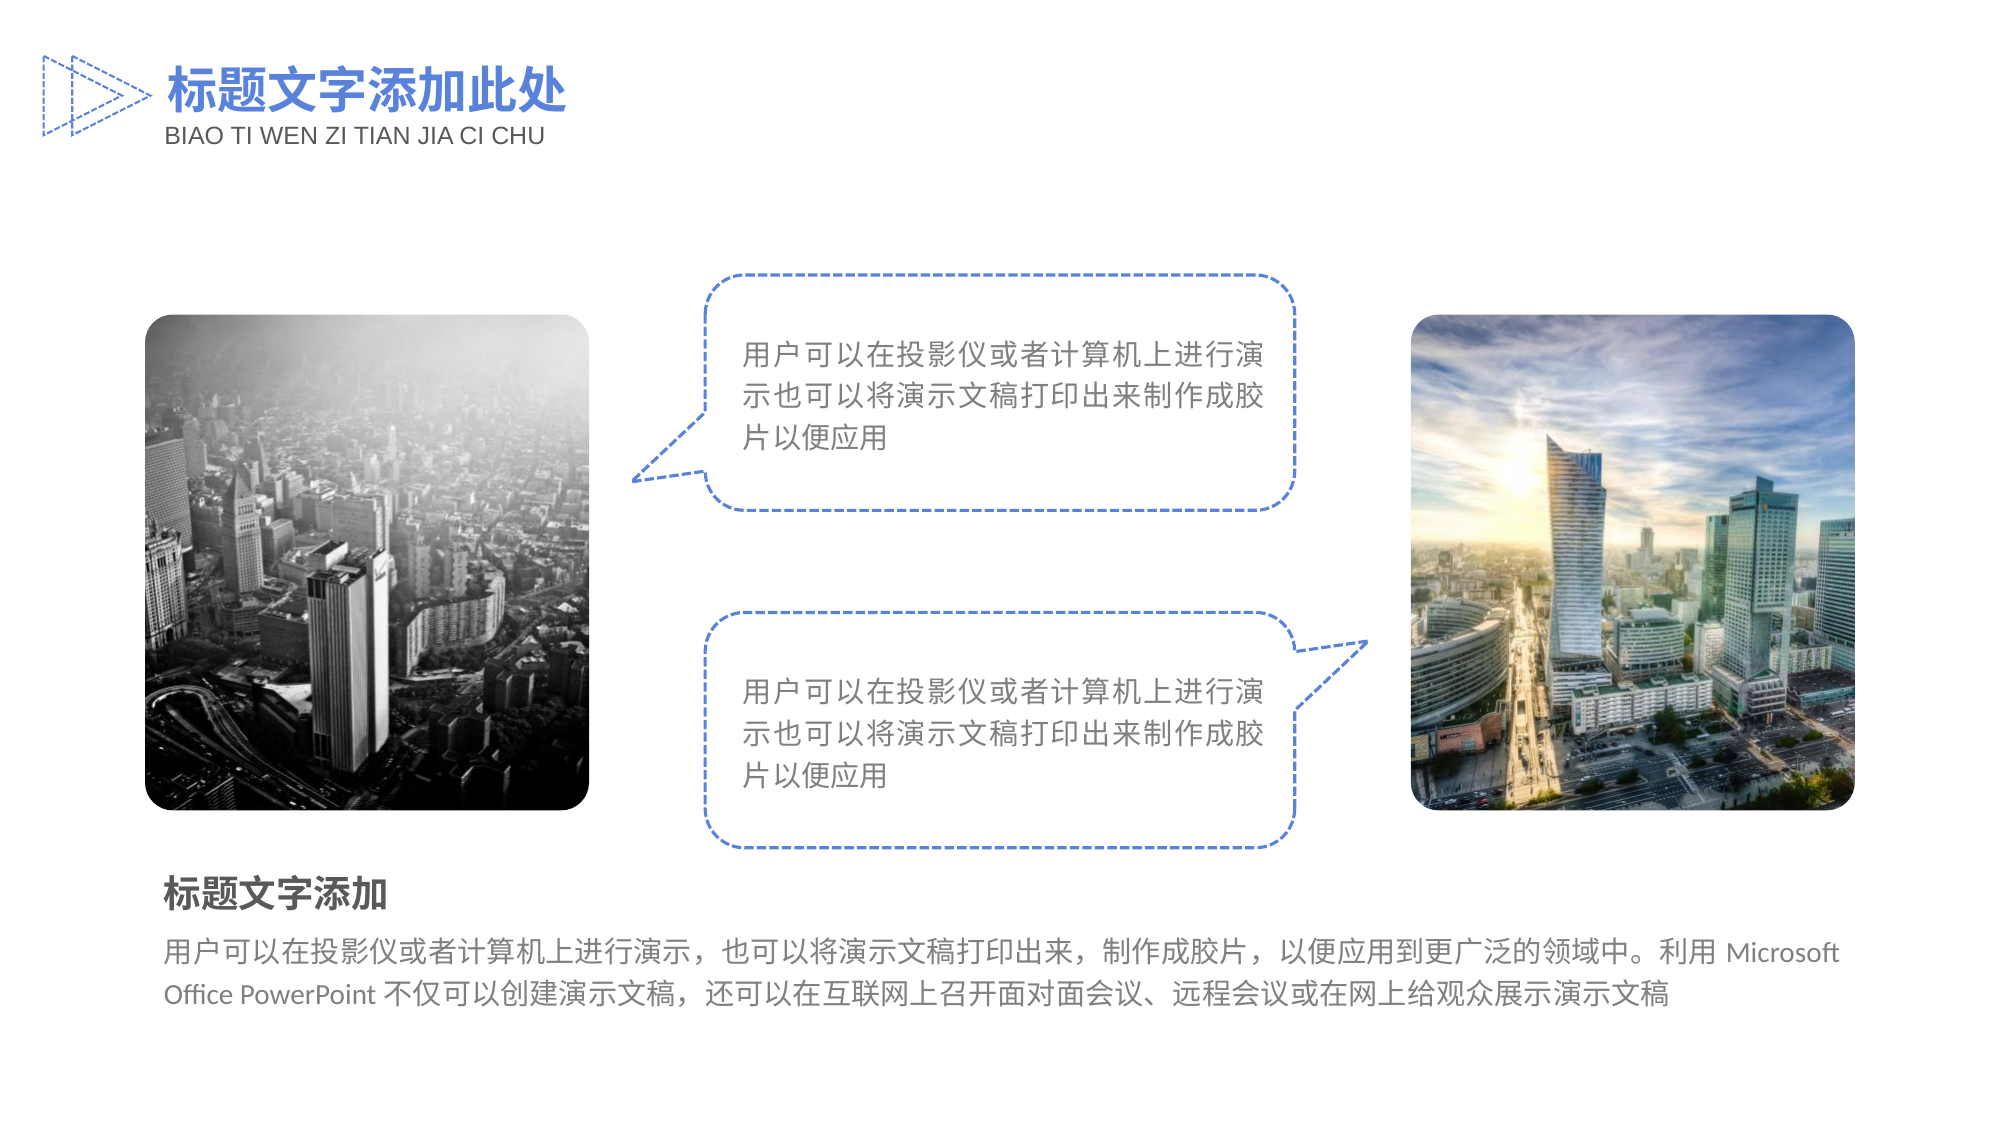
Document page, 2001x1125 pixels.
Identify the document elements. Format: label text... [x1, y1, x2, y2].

text_box [71, 55, 152, 137]
picture [145, 314, 590, 811]
text_box BIAO TI WEN ZI TIAN JIA CI CHU [149, 112, 582, 157]
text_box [149, 853, 1855, 1017]
text_box 标题文字添加此处 [152, 51, 583, 126]
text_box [705, 274, 1295, 511]
picture [1410, 314, 1855, 811]
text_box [705, 612, 1295, 848]
text_box [42, 55, 72, 137]
